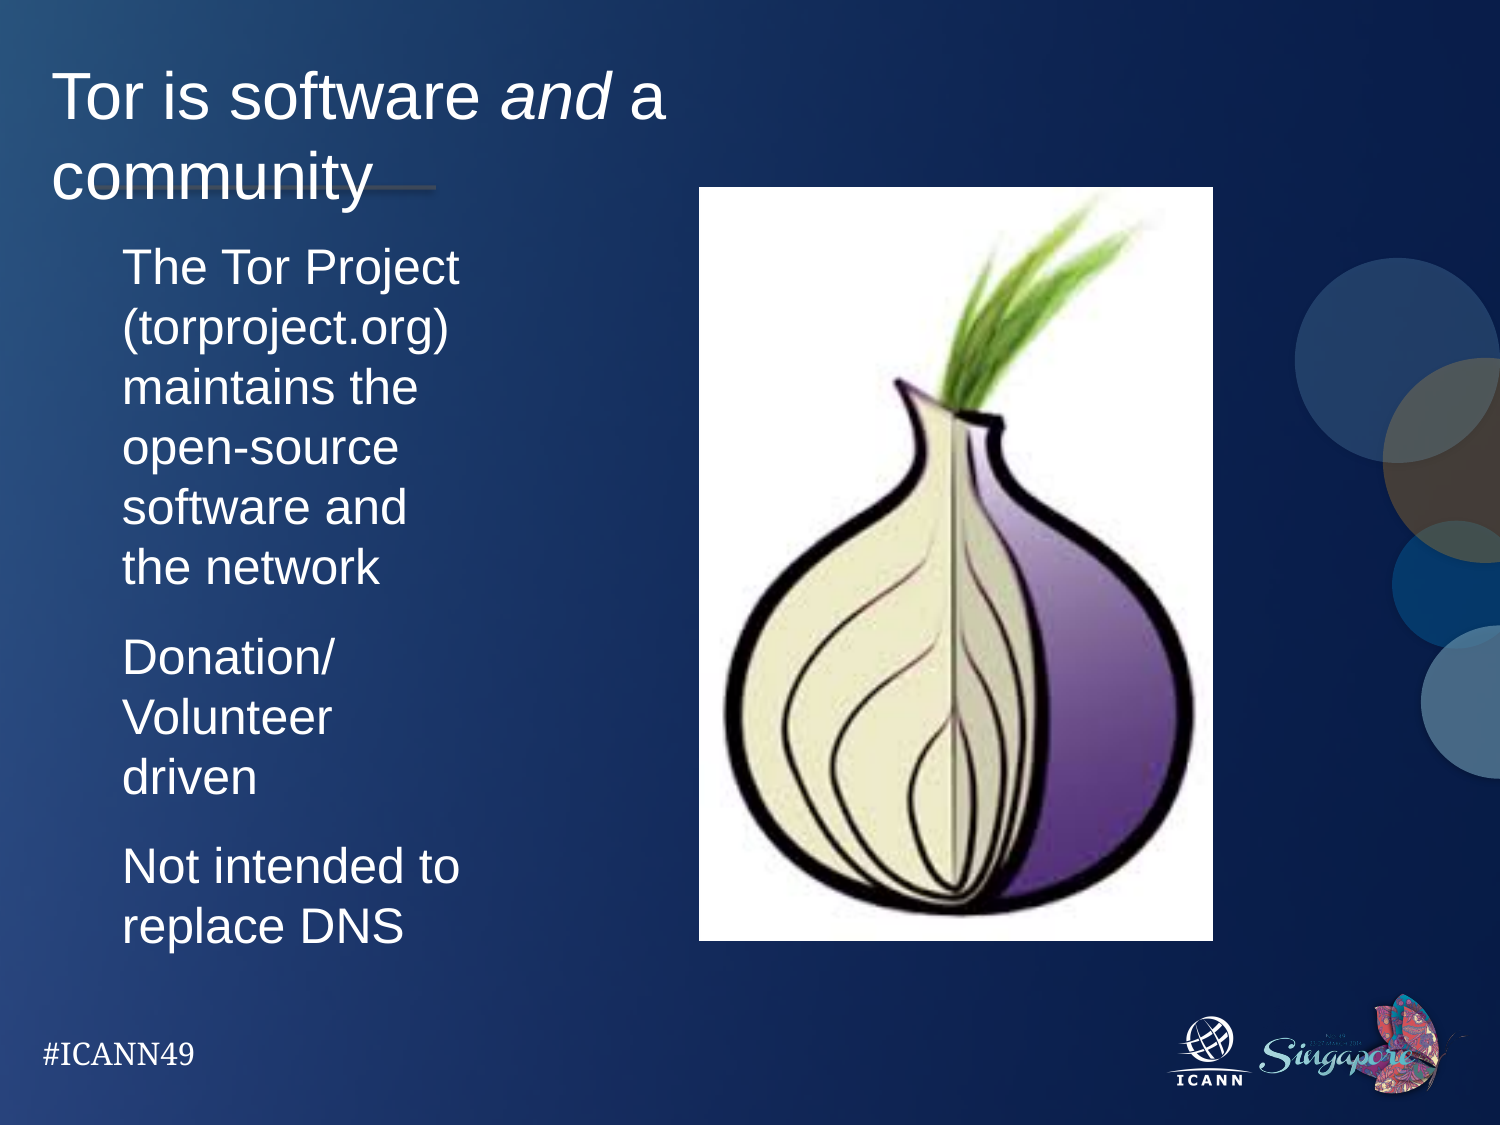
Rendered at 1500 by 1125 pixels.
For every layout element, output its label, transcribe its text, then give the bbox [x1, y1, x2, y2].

list Tor is software and a community [23, 50, 868, 150]
picture [0, 0, 1500, 1125]
list The Tor Project (torproject.org) maintains the open-source software and the network Donation/Volunteer driven Not intended to replace DNS [93, 231, 479, 950]
